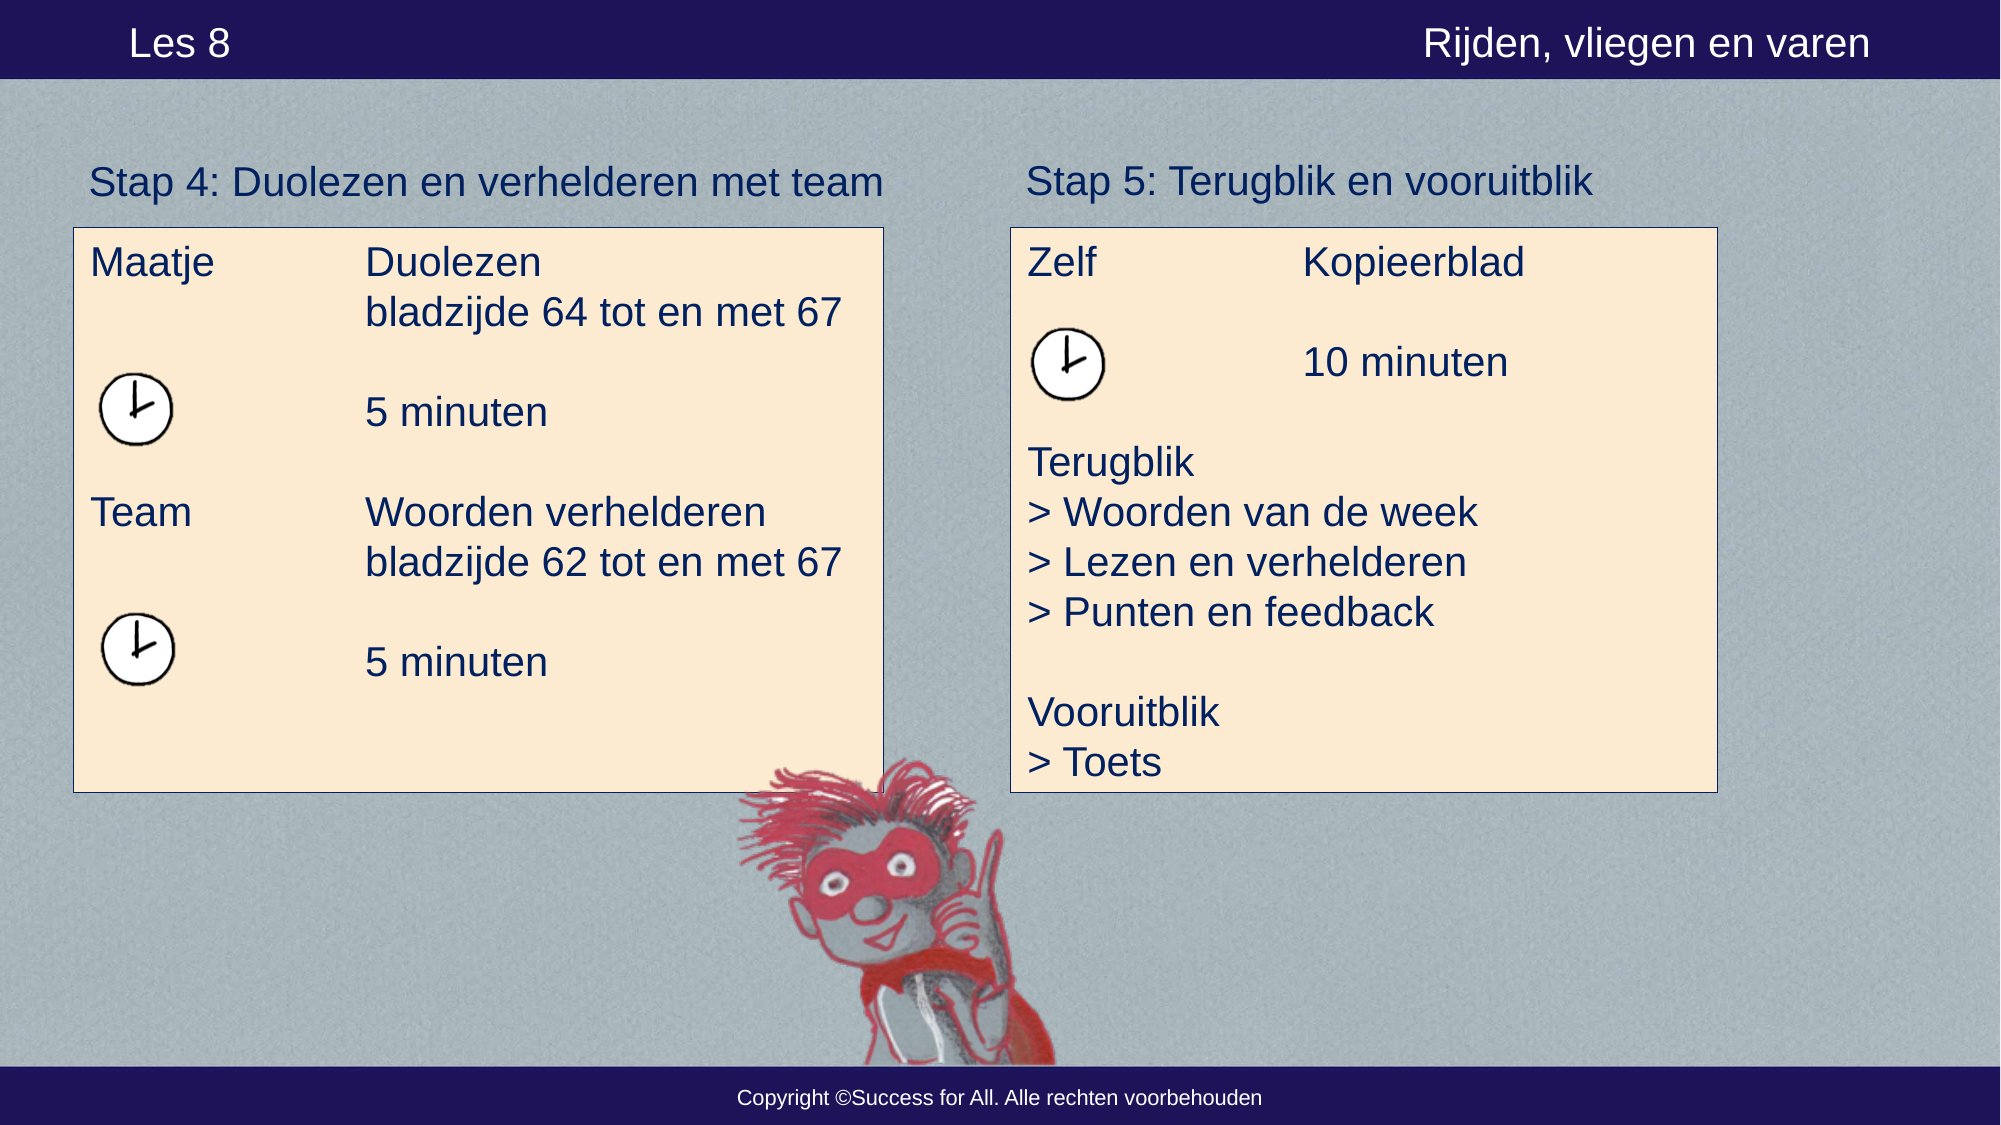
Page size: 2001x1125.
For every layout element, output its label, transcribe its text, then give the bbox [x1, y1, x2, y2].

text_box Copyright ©Success for All. Alle rechten voorbehouden [0, 1076, 2000, 1125]
text_box Les 8 [114, 8, 354, 73]
text_box Stap 4: Duolezen en verhelderen met team [73, 147, 917, 213]
text_box Zelf Kopieerblad 10 minuten Terugblik > Woorden van de week > Lezen en verhelderen > Punten en feedback Vooruitblik > Toets [1010, 227, 1718, 793]
text_box Stap 5: Terugblik en vooruitblik [1010, 146, 1804, 212]
text_box Rijden, vliegen en varen [999, 8, 1886, 73]
picture [0, 0, 2001, 1125]
text_box Maatje Duolezen bladzijde 64 tot en met 67 5 minuten Team Woorden verhelderen bladzijde 62 tot en met 67 5 minuten [73, 227, 884, 793]
